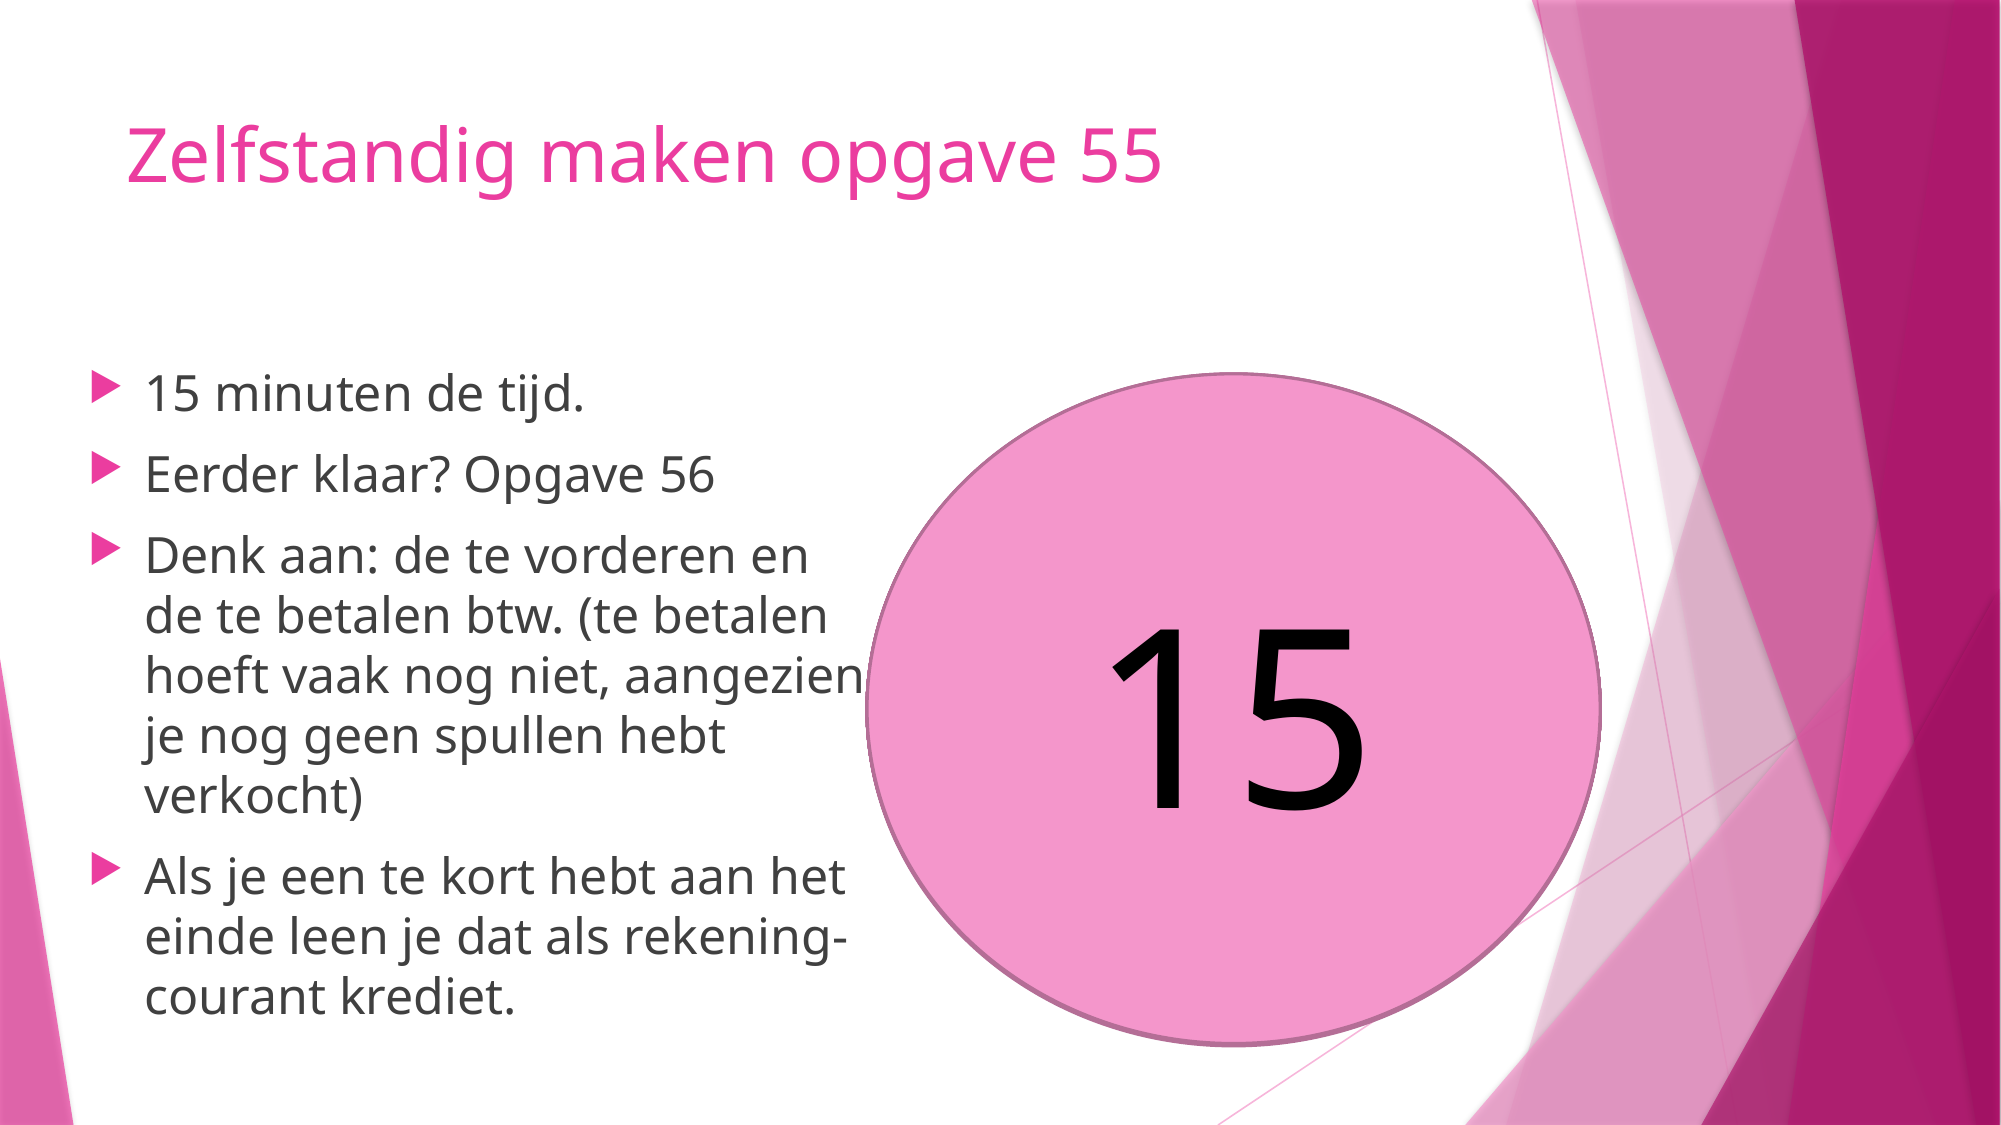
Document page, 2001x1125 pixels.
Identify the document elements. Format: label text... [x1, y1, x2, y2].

title Zelfstandig maken opgave 55 [111, 99, 1522, 317]
text_box 14 [882, 812, 1583, 1048]
list 15 minuten de tijd. Eerder klaar? Opgave 56 Denk aan: de te vorderen en de te betalen btw. (te betalen hoeft vaak nog niet, aangezien je nog geen spullen hebt verkocht) Als je een te kort hebt aan het einde leen je dat als rekening-courant krediet. [73, 354, 896, 1044]
text_box 15 [865, 372, 1602, 1046]
